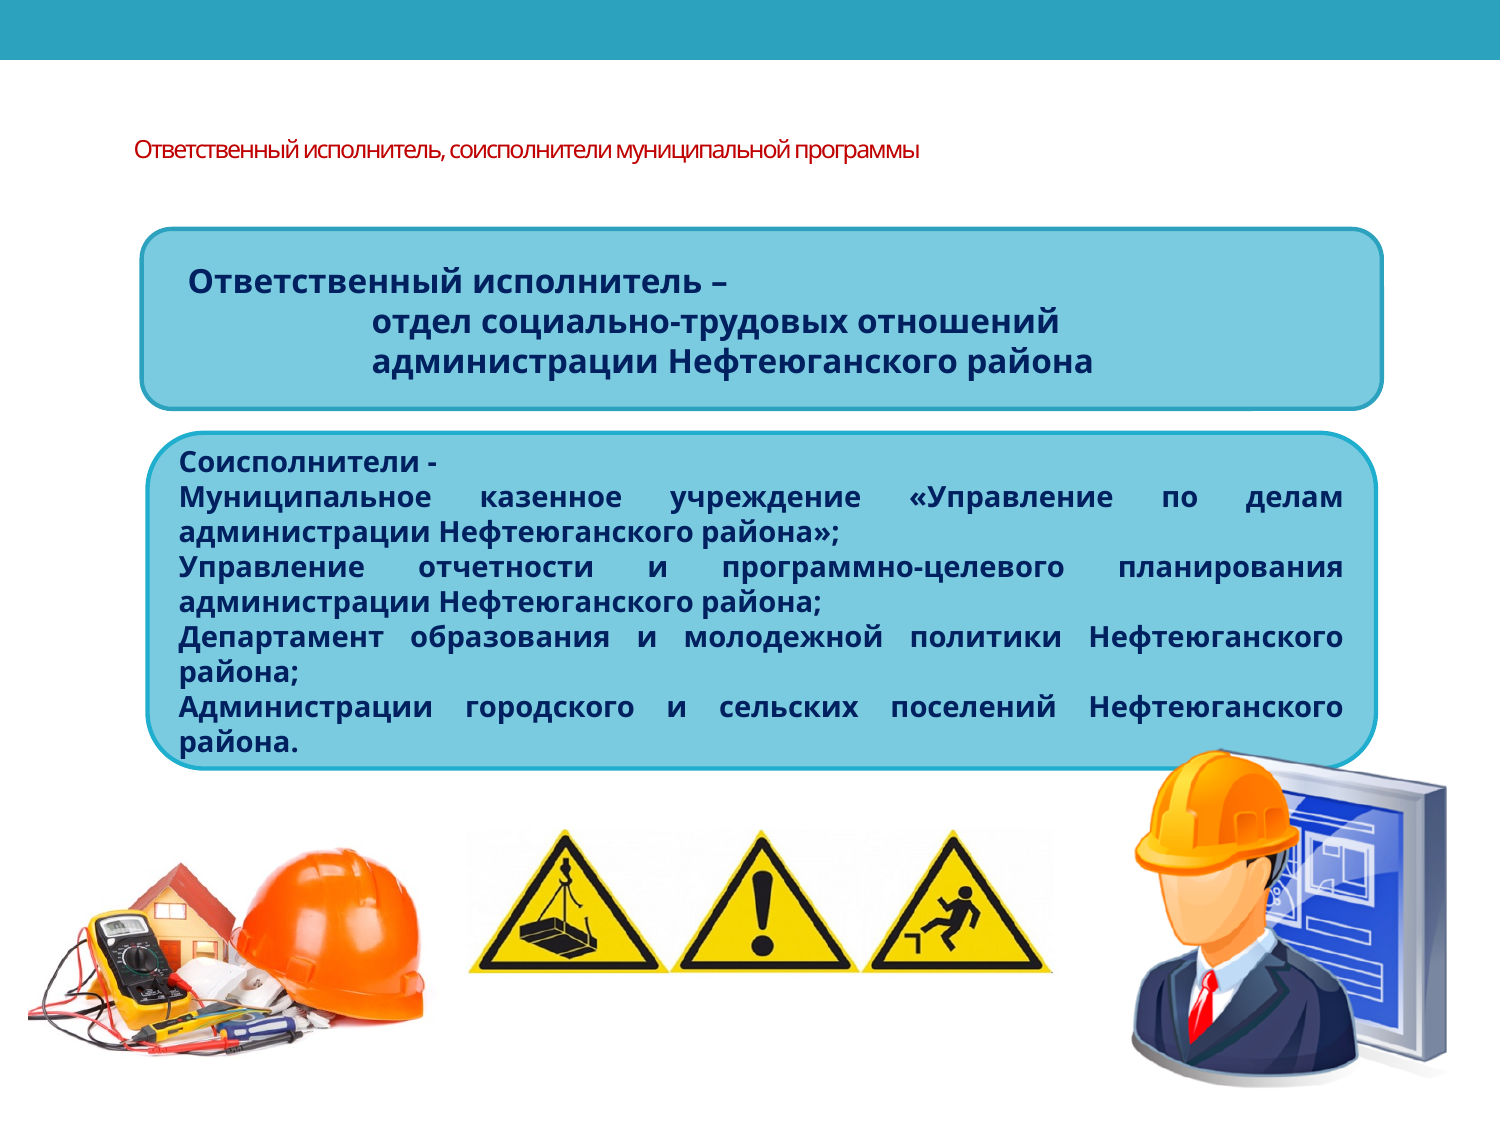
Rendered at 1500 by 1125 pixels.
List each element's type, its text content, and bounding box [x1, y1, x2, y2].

picture [28, 795, 1058, 1081]
title Ответственный исполнитель, соисполнители муниципальной программы [118, 54, 1353, 244]
picture [1108, 739, 1471, 1102]
text_box [139, 226, 1385, 412]
text_box Соисполнители - Муниципальное казенное учреждение «Управление по делам администрации Нефтеюганского района»; Управление отчетности и программно-целевого планирования администрации Нефтеюганского района; Департамент образования и молодежной политики Нефтеюганского района; Администрации городского и сельских поселений Нефтеюганского района. [145, 430, 1379, 771]
text_box Ответственный исполнитель – отдел социально-трудовых отношений администрации Нефтеюганского района [173, 253, 1351, 388]
